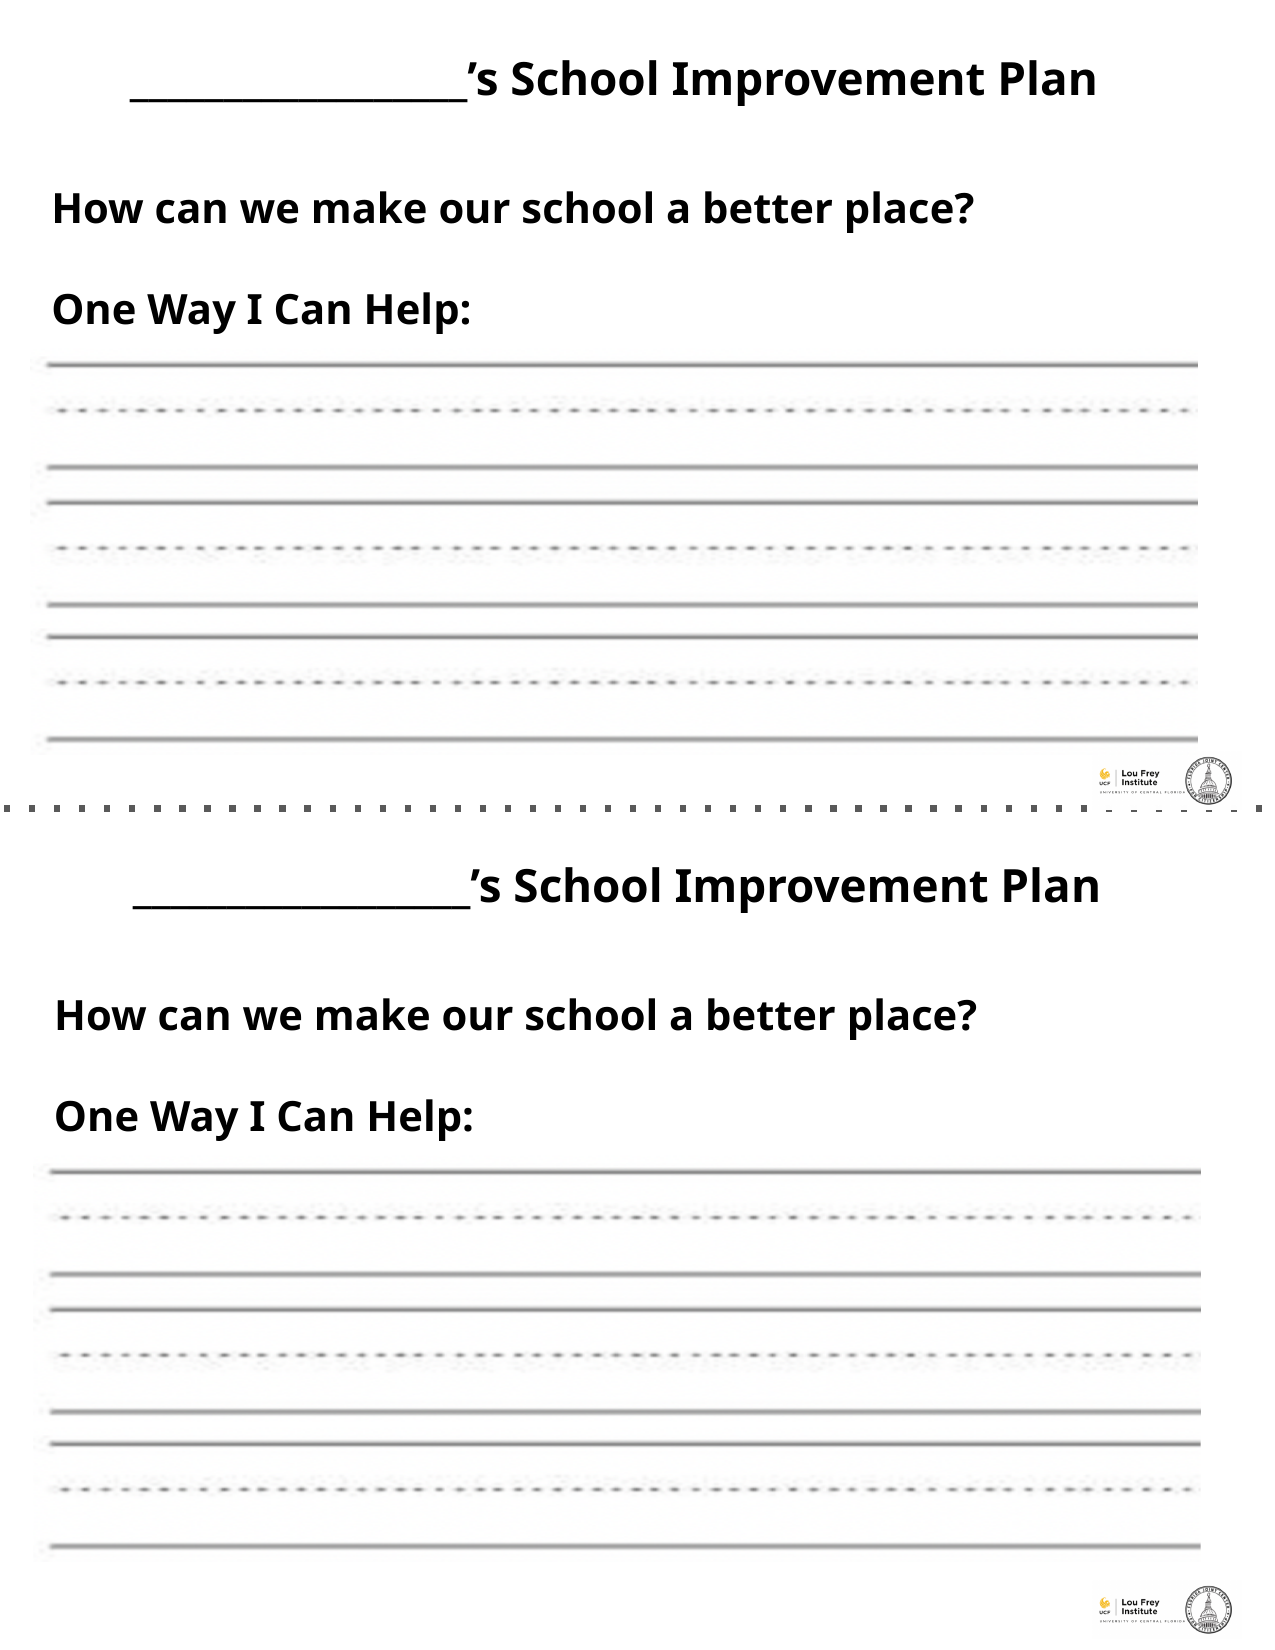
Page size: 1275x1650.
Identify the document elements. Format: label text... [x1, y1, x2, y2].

picture [30, 620, 1242, 810]
picture [1067, 1567, 1242, 1639]
text_box How can we make our school a better place? [39, 973, 1242, 1054]
text_box __________________’s School Improvement Plan [33, 841, 1201, 927]
picture [30, 347, 1199, 615]
text_box How can we make our school a better place? [36, 166, 1239, 247]
picture [33, 1427, 1201, 1562]
text_box __________________’s School Improvement Plan [30, 34, 1198, 120]
text_box One Way I Can Help: [39, 1074, 840, 1153]
text_box One Way I Can Help: [36, 267, 837, 346]
picture [33, 1155, 1201, 1422]
